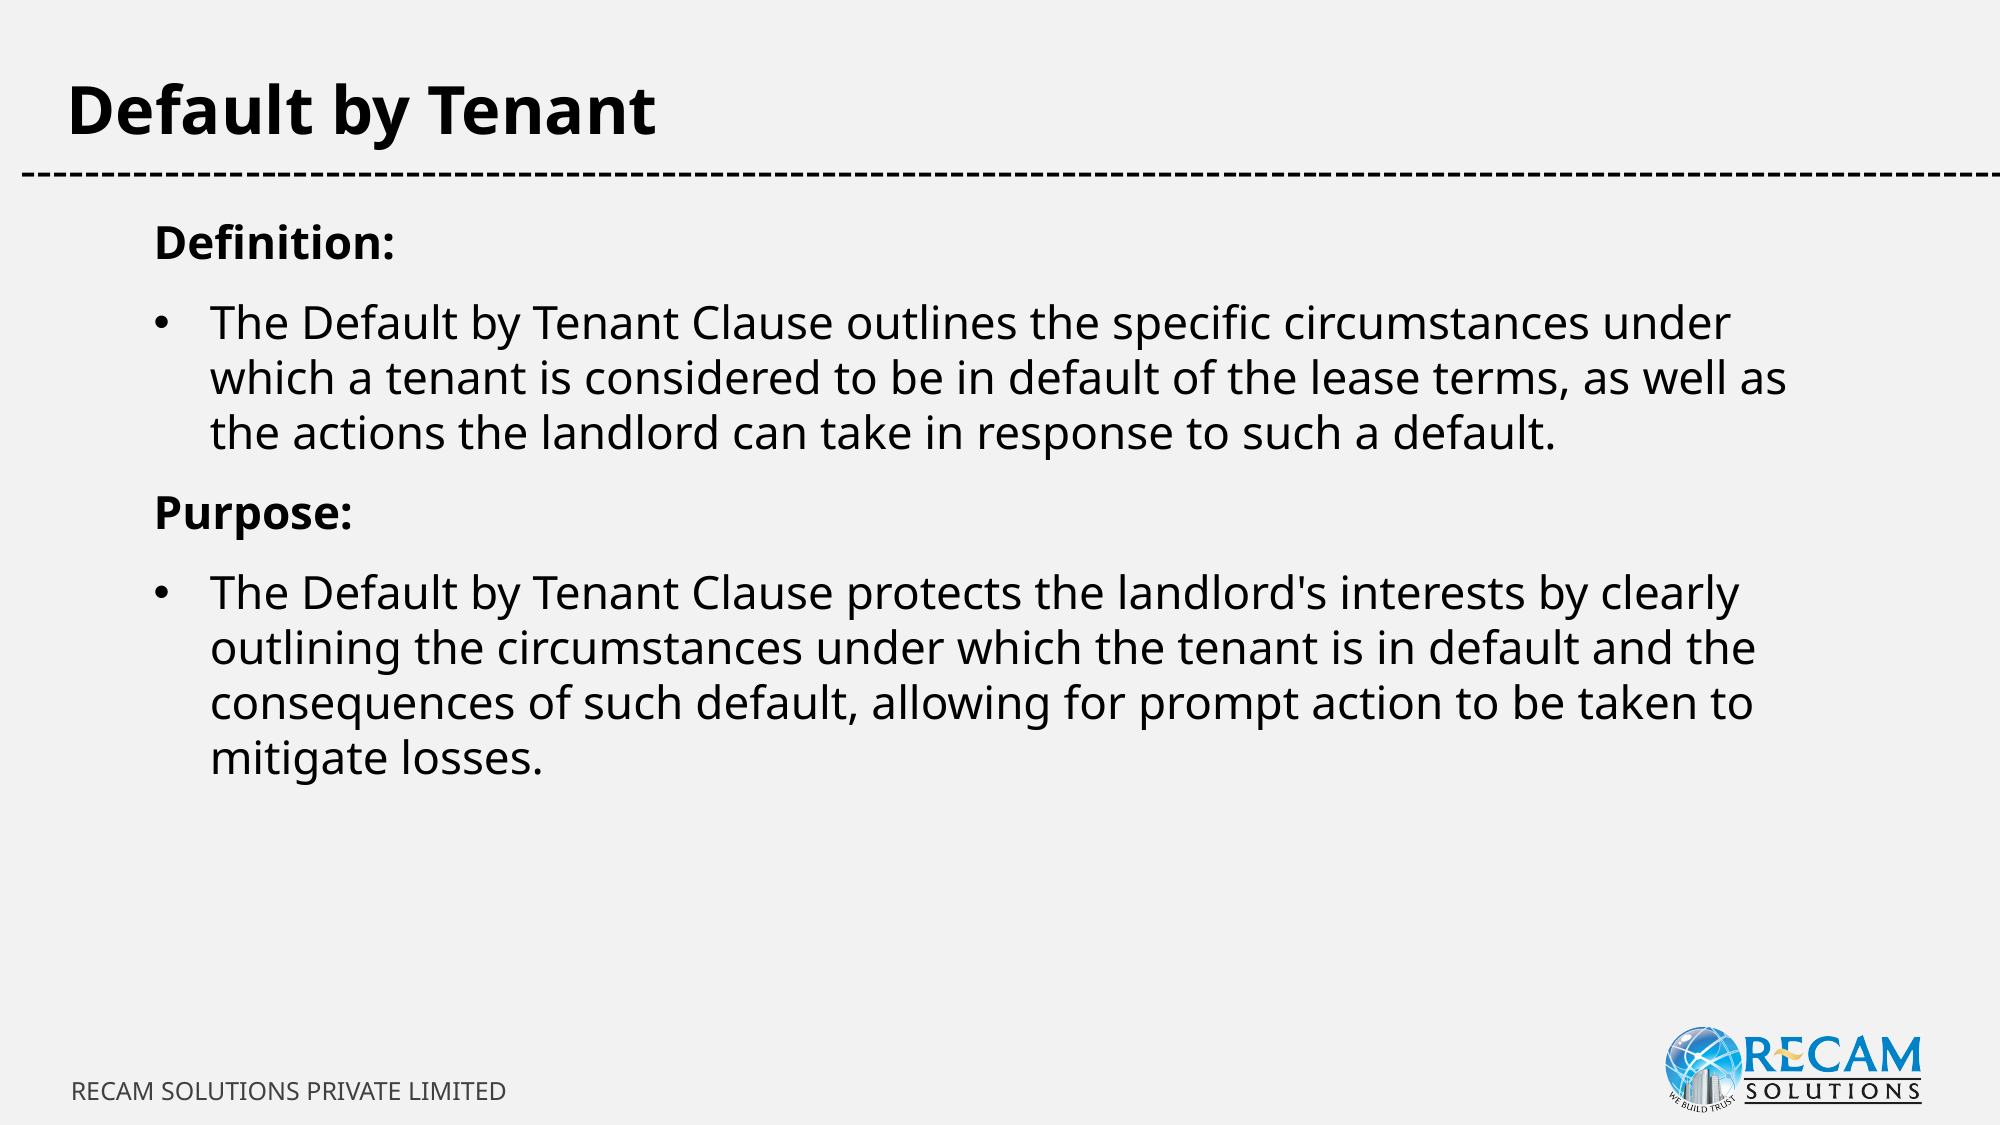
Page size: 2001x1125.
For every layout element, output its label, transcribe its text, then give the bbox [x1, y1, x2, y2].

picture [1652, 1014, 1935, 1125]
text_box ----------------------------------------------------------------------------------------------------------------------------- [6, 131, 2000, 207]
footer RECAM SOLUTIONS PRIVATE LIMITED [70, 1073, 971, 1107]
text_box Definition: The Default by Tenant Clause outlines the specific circumstances under which a tenant is considered to be in default of the lease terms, as well as the actions the landlord can take in response to such a default. Purpose: The Default by Tenant Clause protects the landlord's interests by clearly outlining the circumstances under which the tenant is in default and the consequences of such default, allowing for prompt action to be taken to mitigate losses. [138, 206, 1842, 791]
text_box Default by Tenant [51, 60, 1979, 131]
